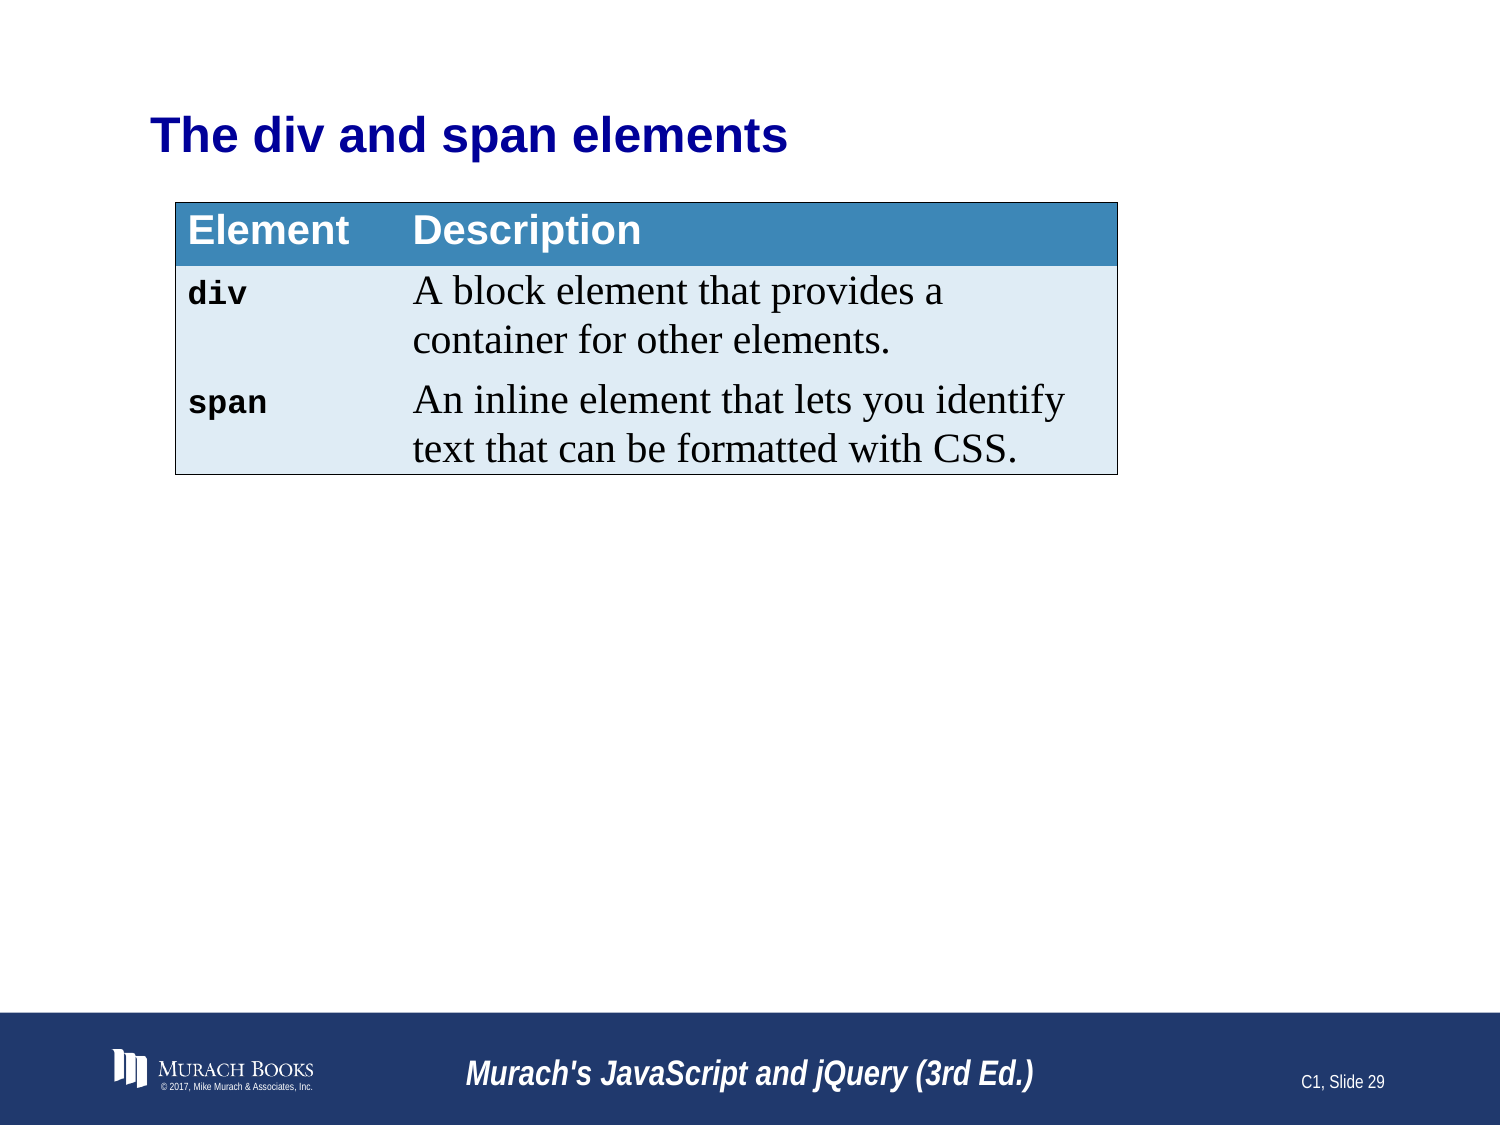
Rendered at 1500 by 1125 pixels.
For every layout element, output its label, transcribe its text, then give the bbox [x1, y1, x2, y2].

slide_number Murach's JavaScript and jQuery (3rd Ed.) [463, 1025, 1050, 1100]
title The div and span elements [150, 102, 1350, 164]
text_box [149, 189, 1350, 488]
slide_number C1, Slide 29 [1087, 1025, 1400, 1100]
footer © 2017, Mike Murach & Associates, Inc. [12, 1025, 463, 1100]
